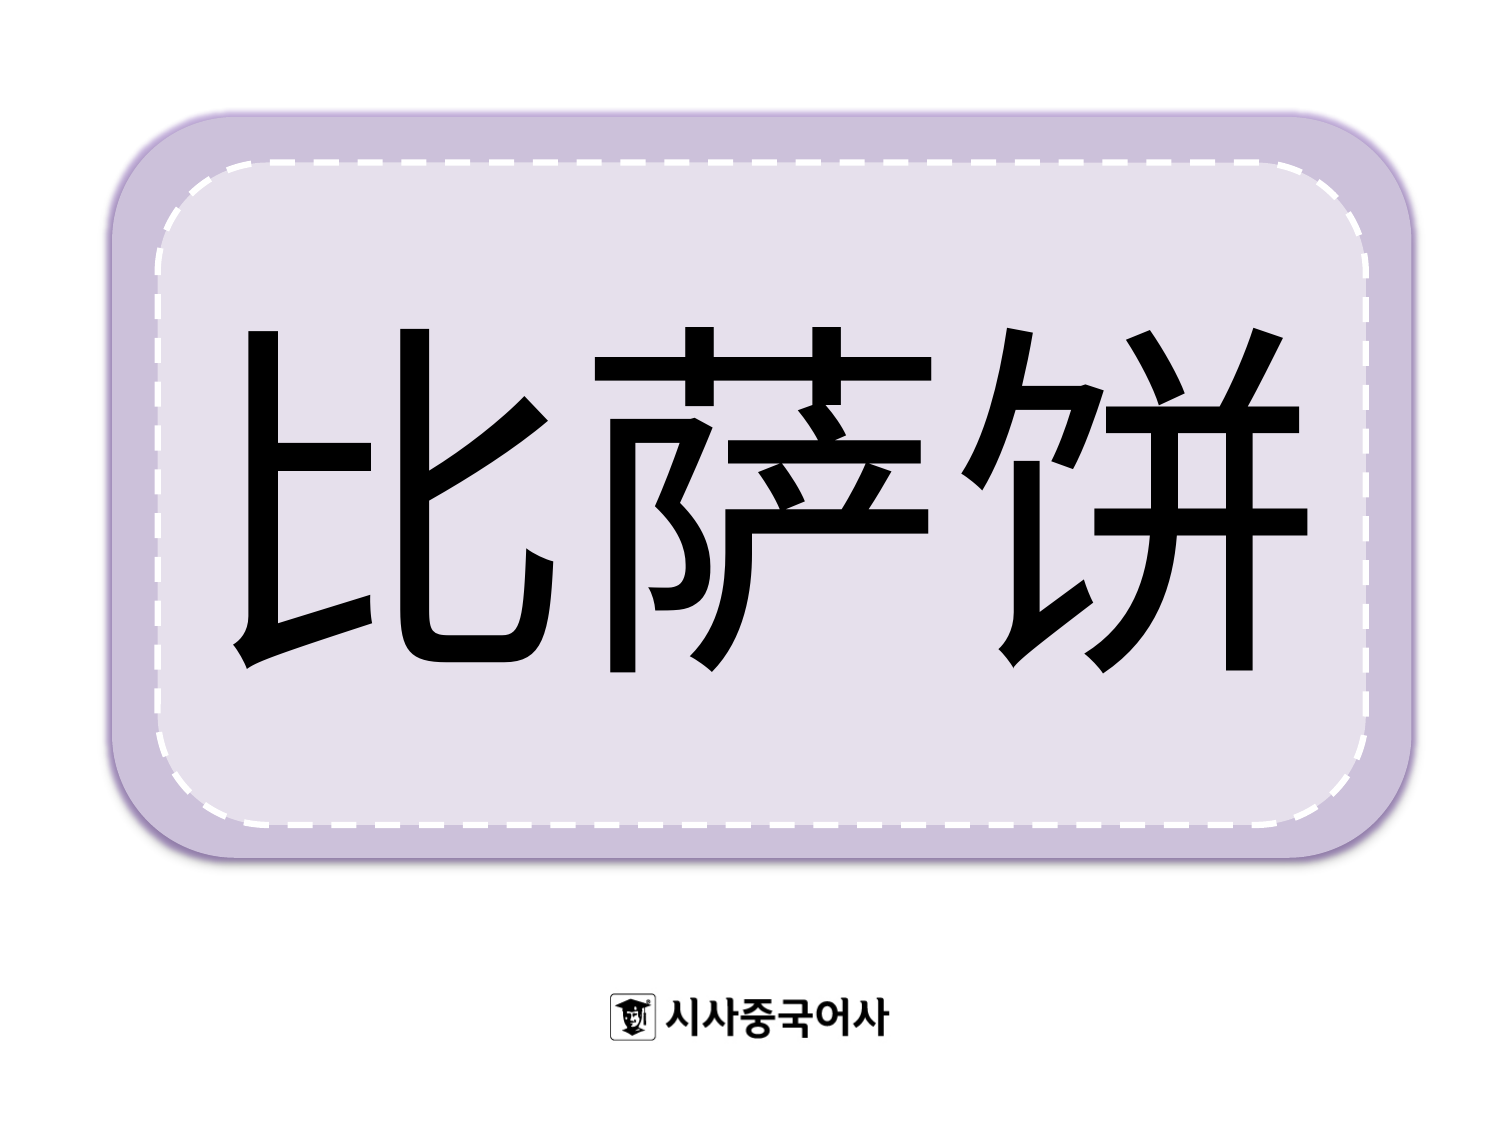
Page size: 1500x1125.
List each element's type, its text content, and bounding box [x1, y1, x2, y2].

text_box 比萨饼 [159, 160, 1368, 824]
picture [602, 987, 898, 1047]
